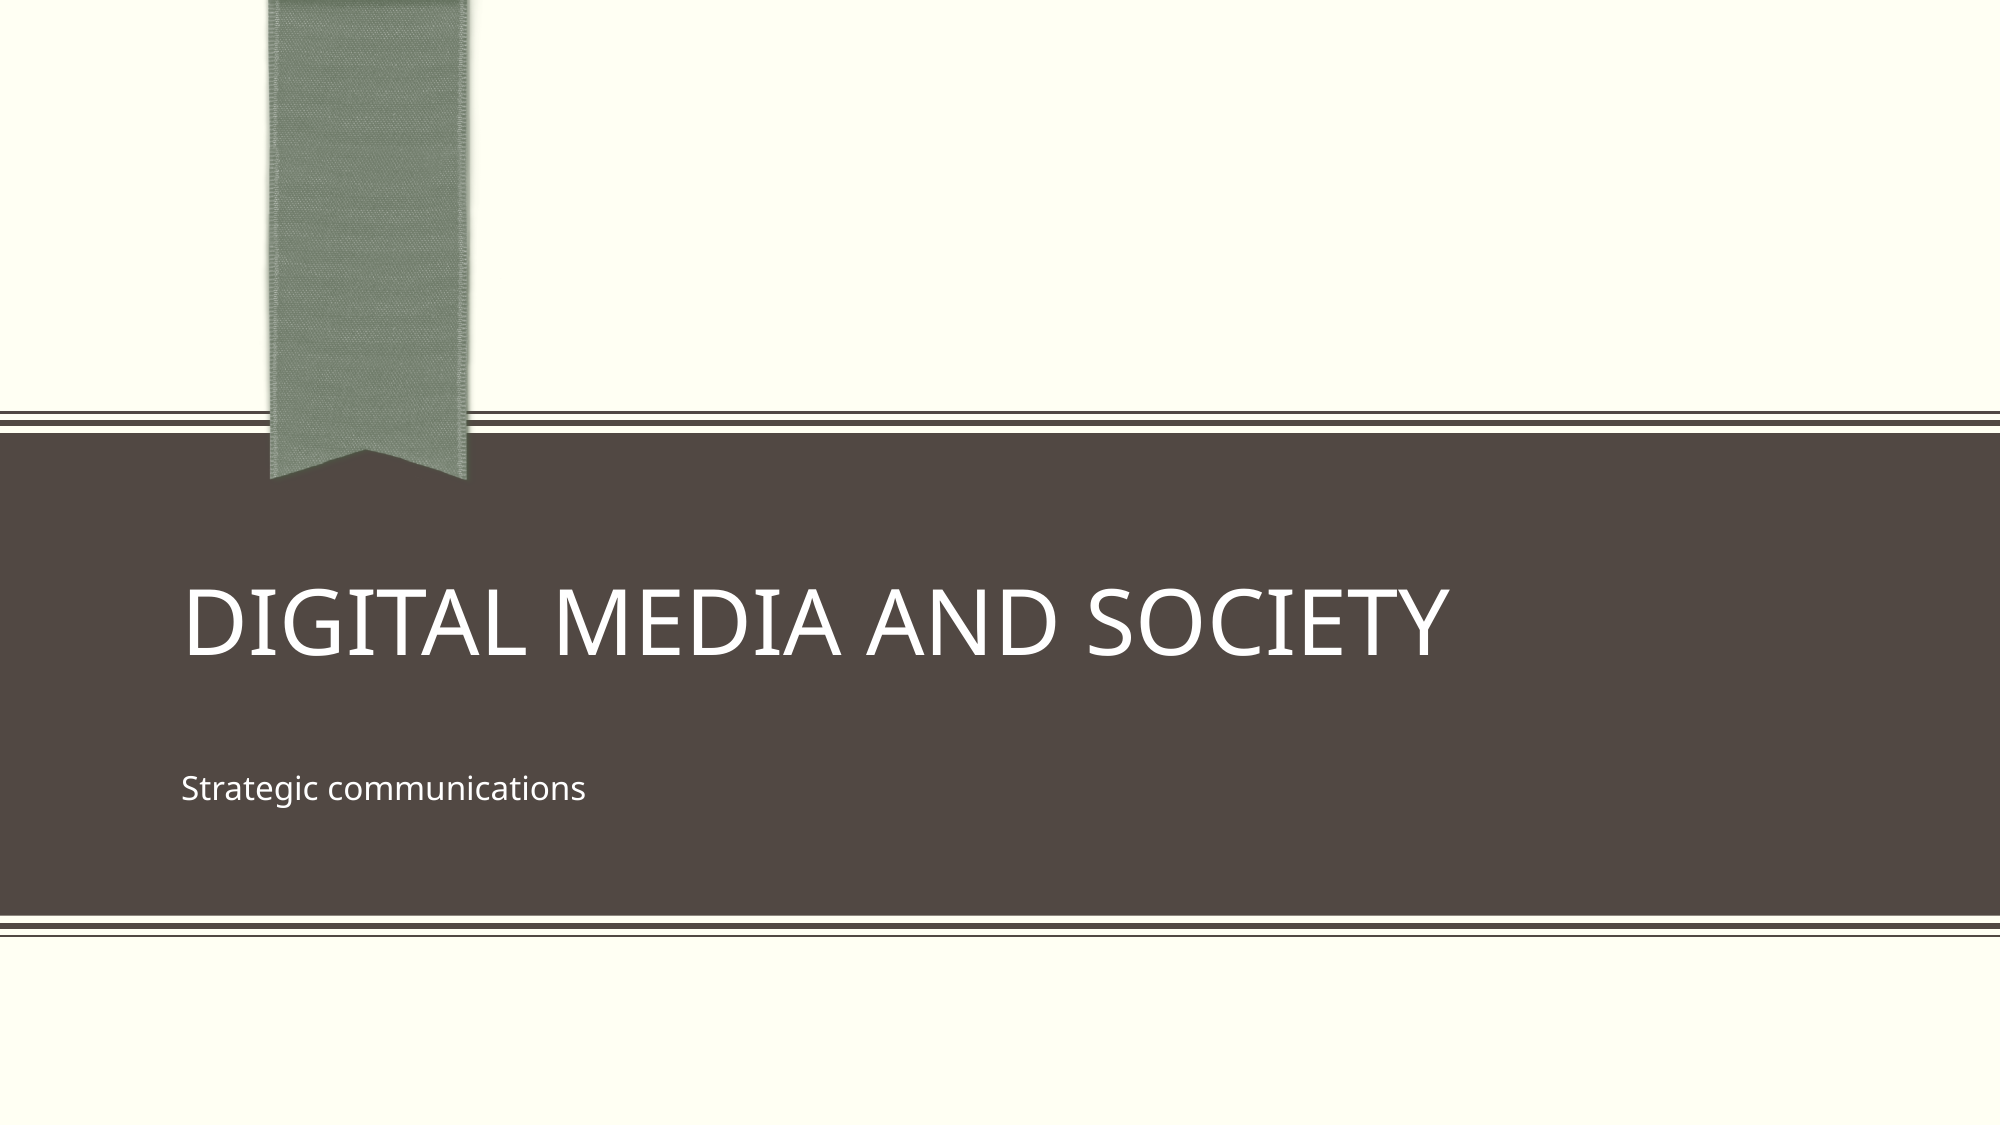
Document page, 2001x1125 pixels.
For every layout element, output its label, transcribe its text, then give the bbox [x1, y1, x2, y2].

title digital media and society [181, 487, 1834, 763]
list Strategic communications [181, 763, 1834, 848]
